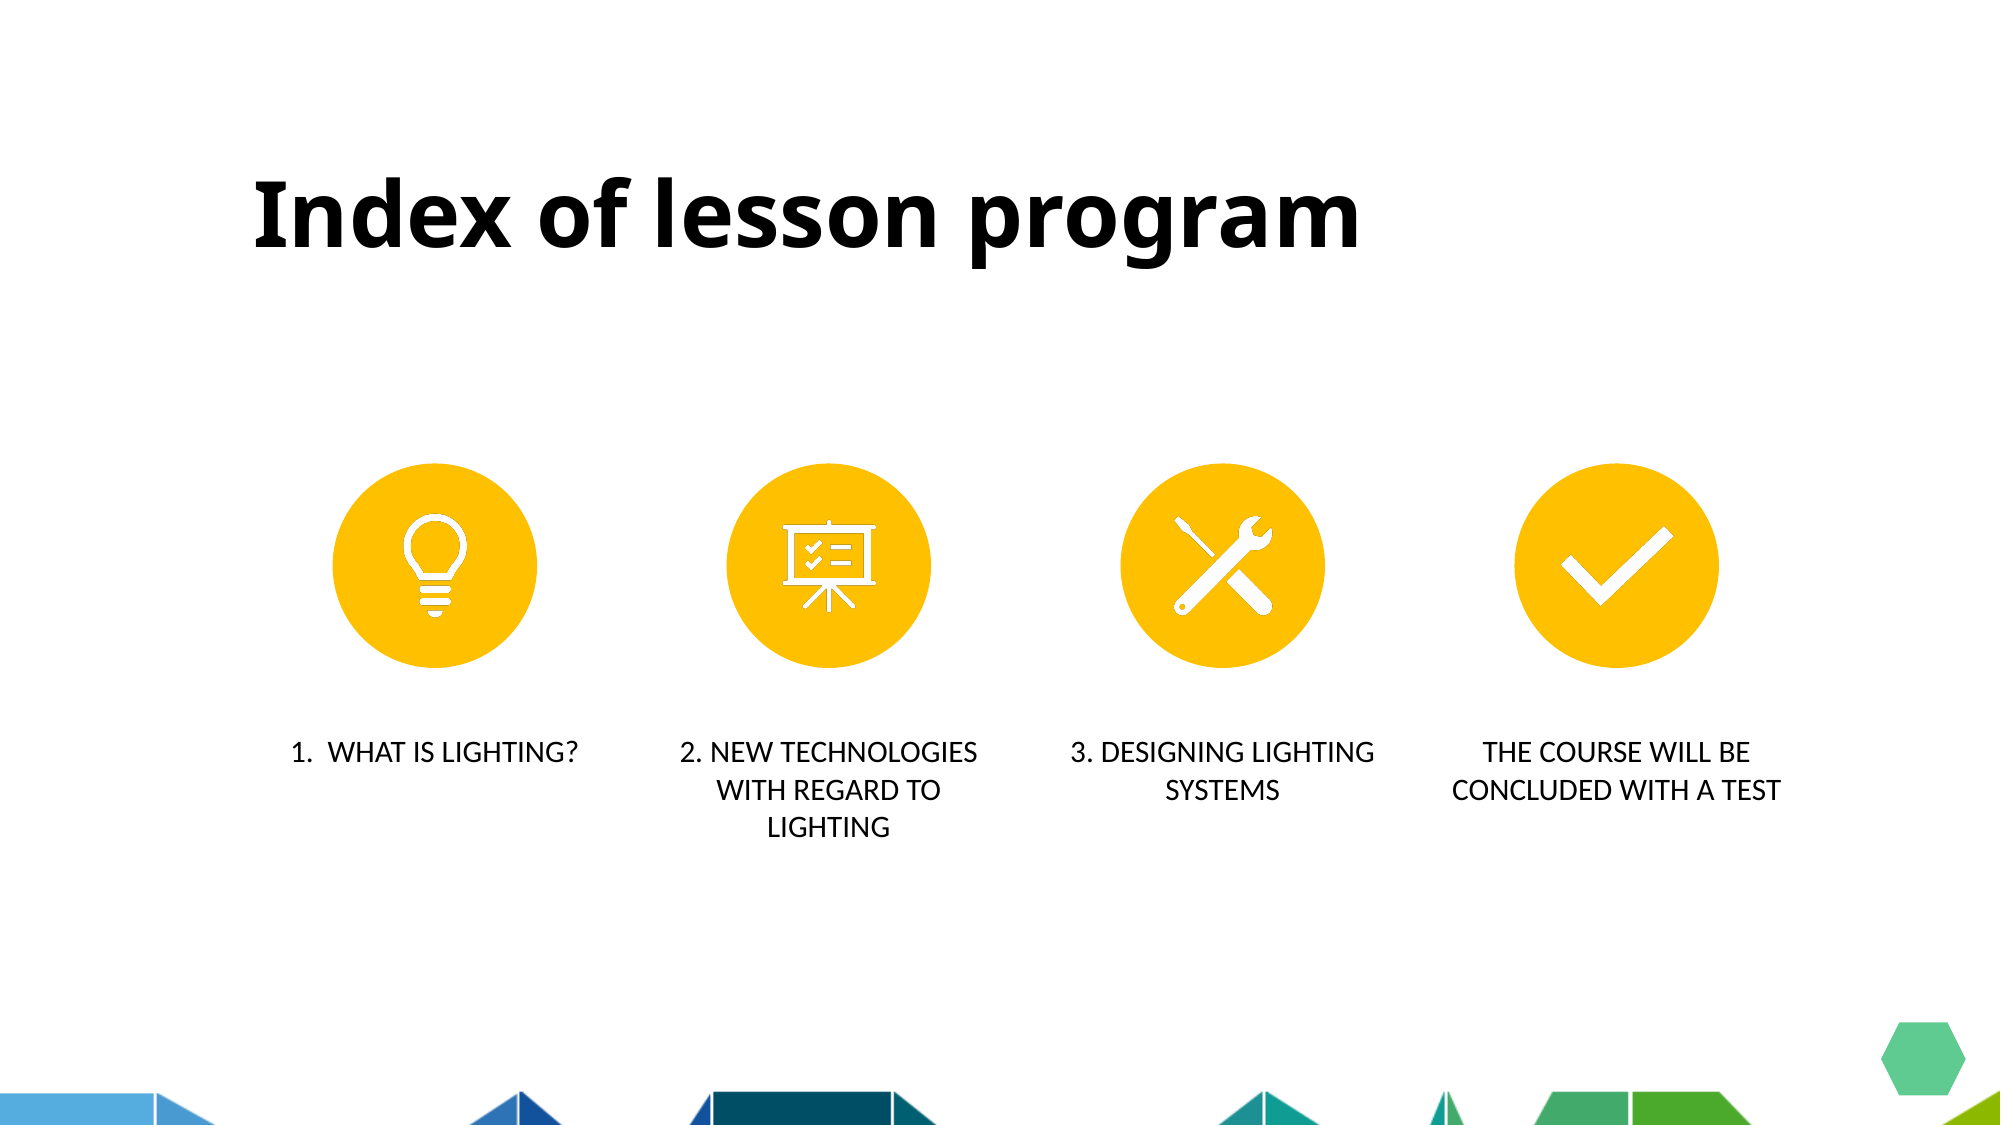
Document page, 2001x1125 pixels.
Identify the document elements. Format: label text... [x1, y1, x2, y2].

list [237, 383, 1814, 930]
picture [0, 1086, 2000, 1125]
title Index of lesson program [238, 131, 1814, 305]
